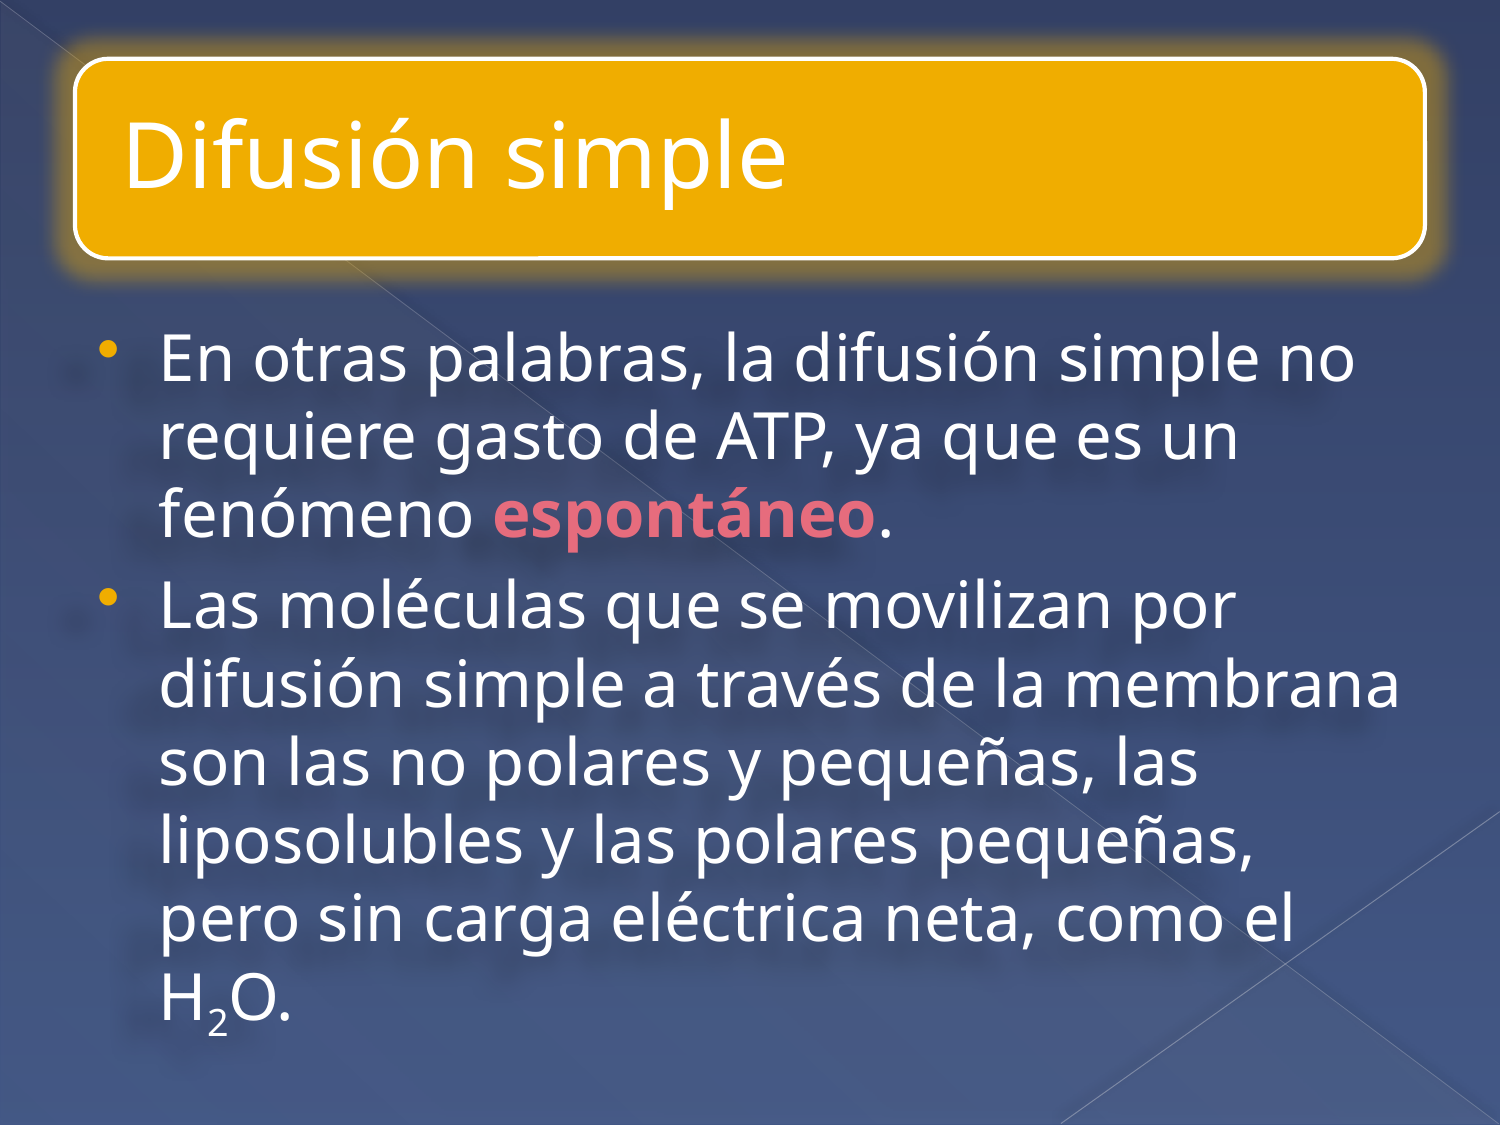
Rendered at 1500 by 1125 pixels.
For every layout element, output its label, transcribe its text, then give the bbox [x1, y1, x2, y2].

list En otras palabras, la difusión simple no requiere gasto de ATP, ya que es un fenómeno espontáneo. Las moléculas que se movilizan por difusión simple a través de la membrana son las no polares y pequeñas, las liposolubles y las polares pequeñas, pero sin carga eléctrica neta, como el H2O. [75, 308, 1425, 1059]
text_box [74, 43, 1426, 274]
